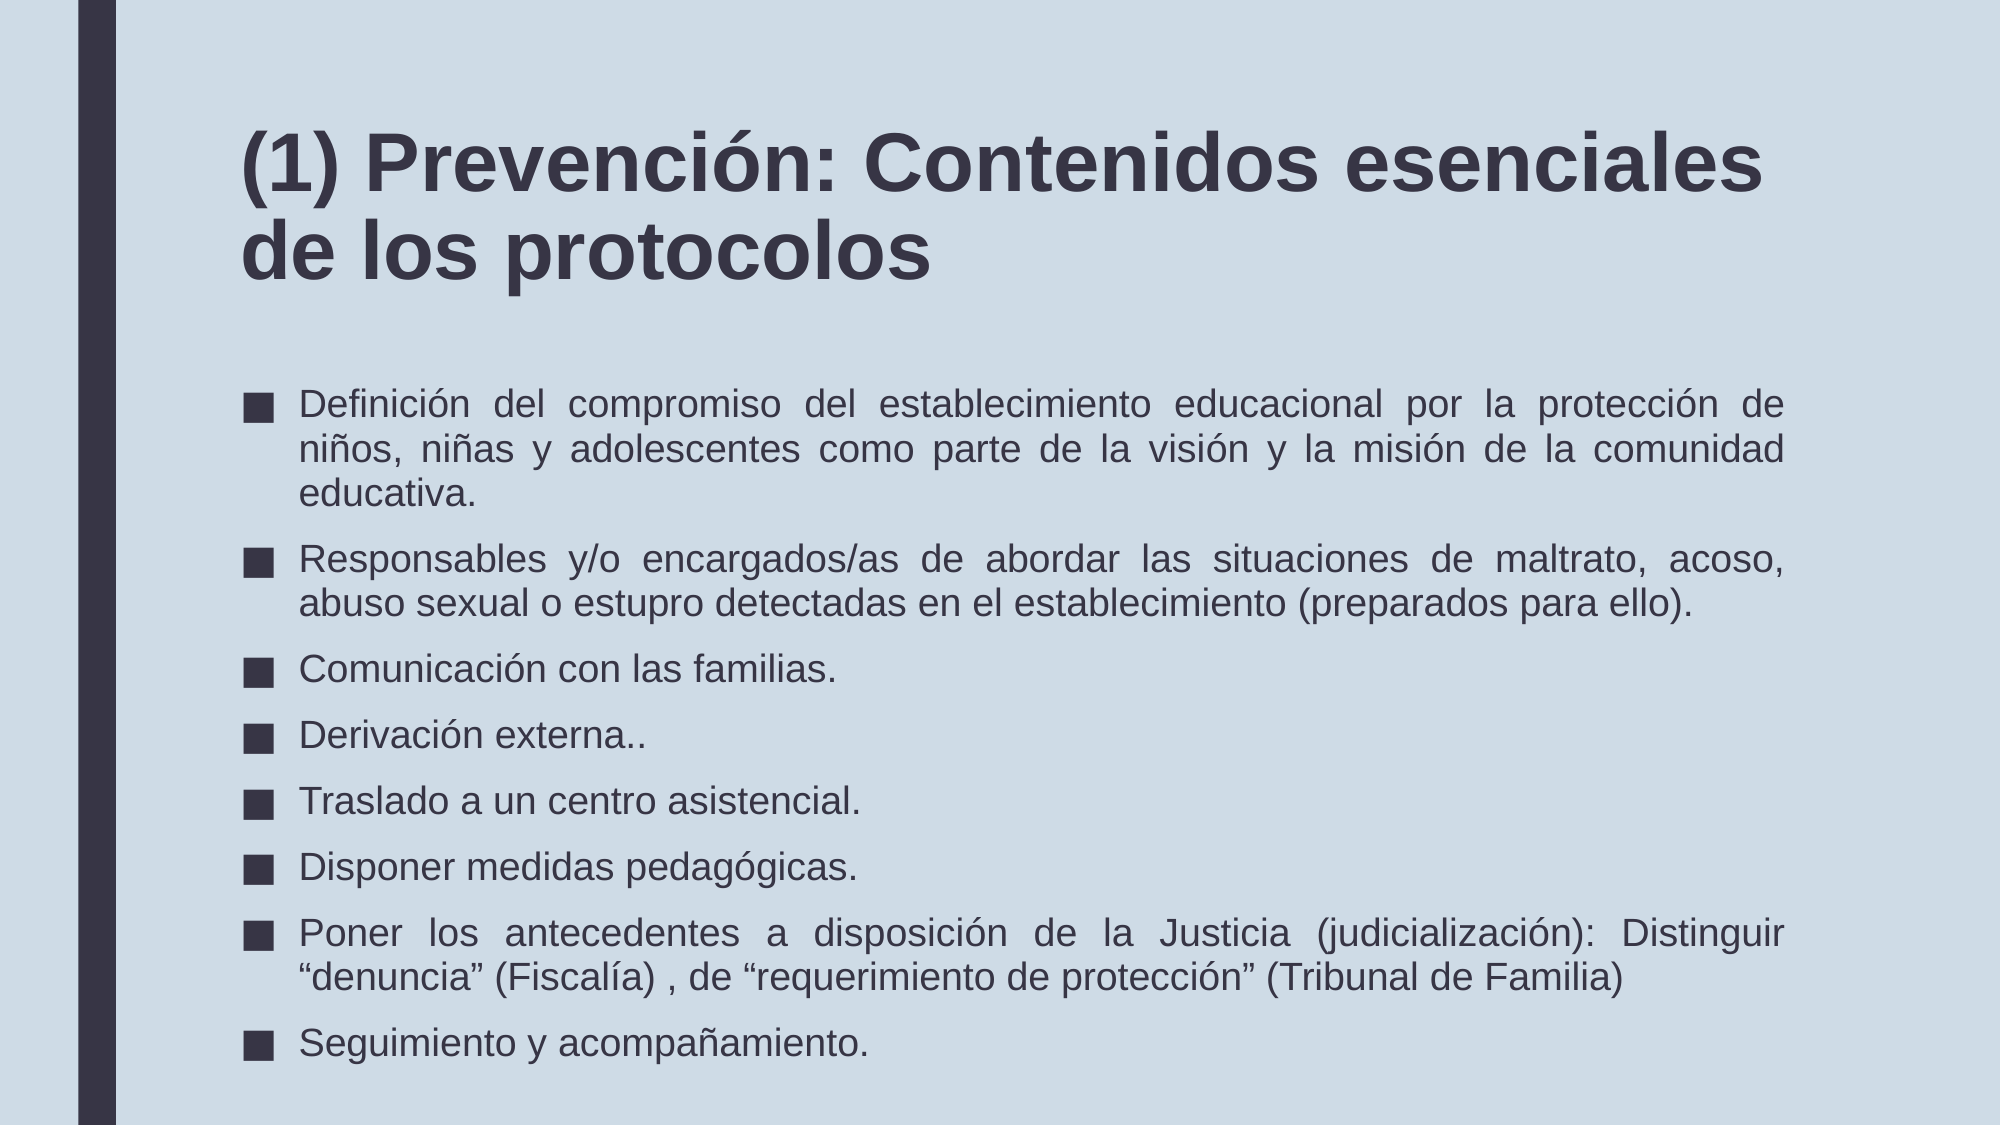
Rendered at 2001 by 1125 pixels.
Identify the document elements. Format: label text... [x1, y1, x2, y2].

list Definición del compromiso del establecimiento educacional por la protección de niños, niñas y adolescentes como parte de la visión y la misión de la comunidad educativa. Responsables y/o encargados/as de abordar las situaciones de maltrato, acoso, abuso sexual o estupro detectadas en el establecimiento (preparados para ello). Comunicación con las familias. Derivación externa.. Traslado a un centro asistencial. Disponer medidas pedagógicas. Poner los antecedentes a disposición de la Justicia (judicialización): Distinguir “denuncia” (Fiscalía) , de “requerimiento de protección” (Tribunal de Familia) Seguimiento y acompañamiento. [225, 375, 1800, 1079]
title (1) Prevención: Contenidos esenciales de los protocolos [225, 112, 1800, 357]
